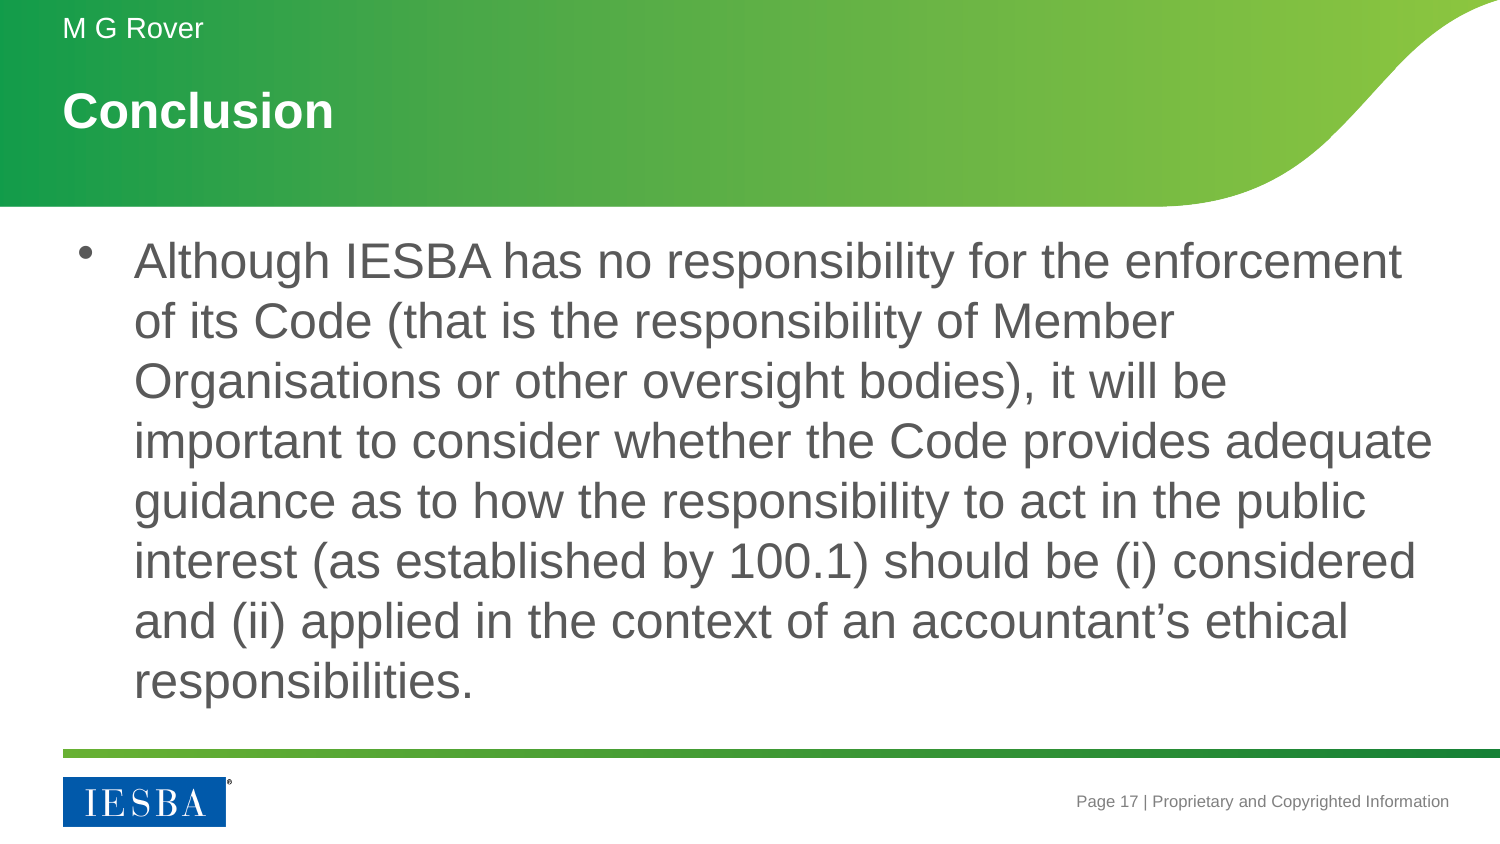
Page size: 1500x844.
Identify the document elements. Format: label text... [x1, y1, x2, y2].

title Conclusion [62, 75, 1300, 142]
picture [63, 777, 232, 827]
subtitle M G Rover [62, 9, 500, 38]
picture [0, 0, 1500, 207]
list Although IESBA has no responsibility for the enforcement of its Code (that is the responsibility of Member Organisations or other oversight bodies), it will be important to consider whether the Code provides adequate guidance as to how the responsibility to act in the public interest (as established by 100.1) should be (i) considered and (ii) applied in the context of an accountant’s ethical responsibilities. [62, 220, 1450, 724]
